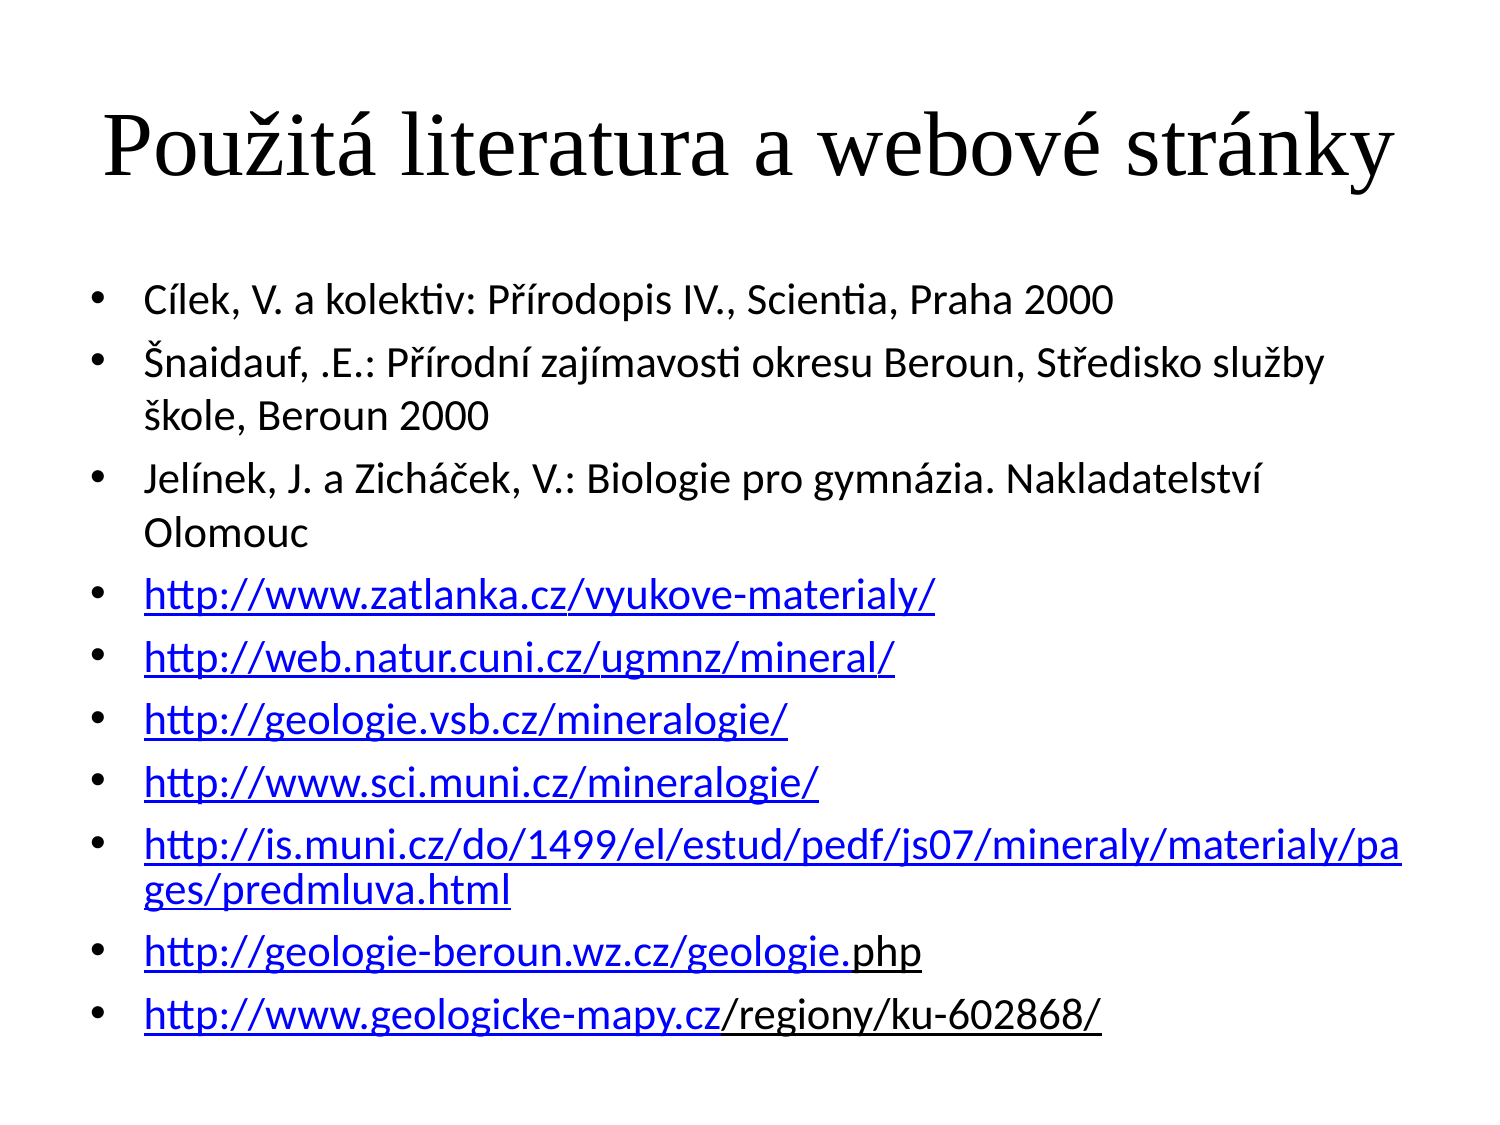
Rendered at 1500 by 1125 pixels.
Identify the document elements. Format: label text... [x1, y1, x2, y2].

title Použitá literatura a webové stránky [75, 45, 1425, 233]
list Cílek, V. a kolektiv: Přírodopis IV., Scientia, Praha 2000 Šnaidauf, .E.: Přírodní zajímavosti okresu Beroun, Středisko služby škole, Beroun 2000 Jelínek, J. a Zicháček, V.: Biologie pro gymnázia. Nakladatelství Olomouc http://www.zatlanka.cz/vyukove-materialy/ http://web.natur.cuni.cz/ugmnz/mineral/ http://geologie.vsb.cz/mineralogie/ http://www.sci.muni.cz/mineralogie/ http://is.muni.cz/do/1499/el/estud/pedf/js07/mineraly/materialy/pages/predmluva.html http://geologie-beroun.wz.cz/geologie.php http://www.geologicke-mapy.cz/regiony/ku-602868/ [75, 262, 1425, 1005]
